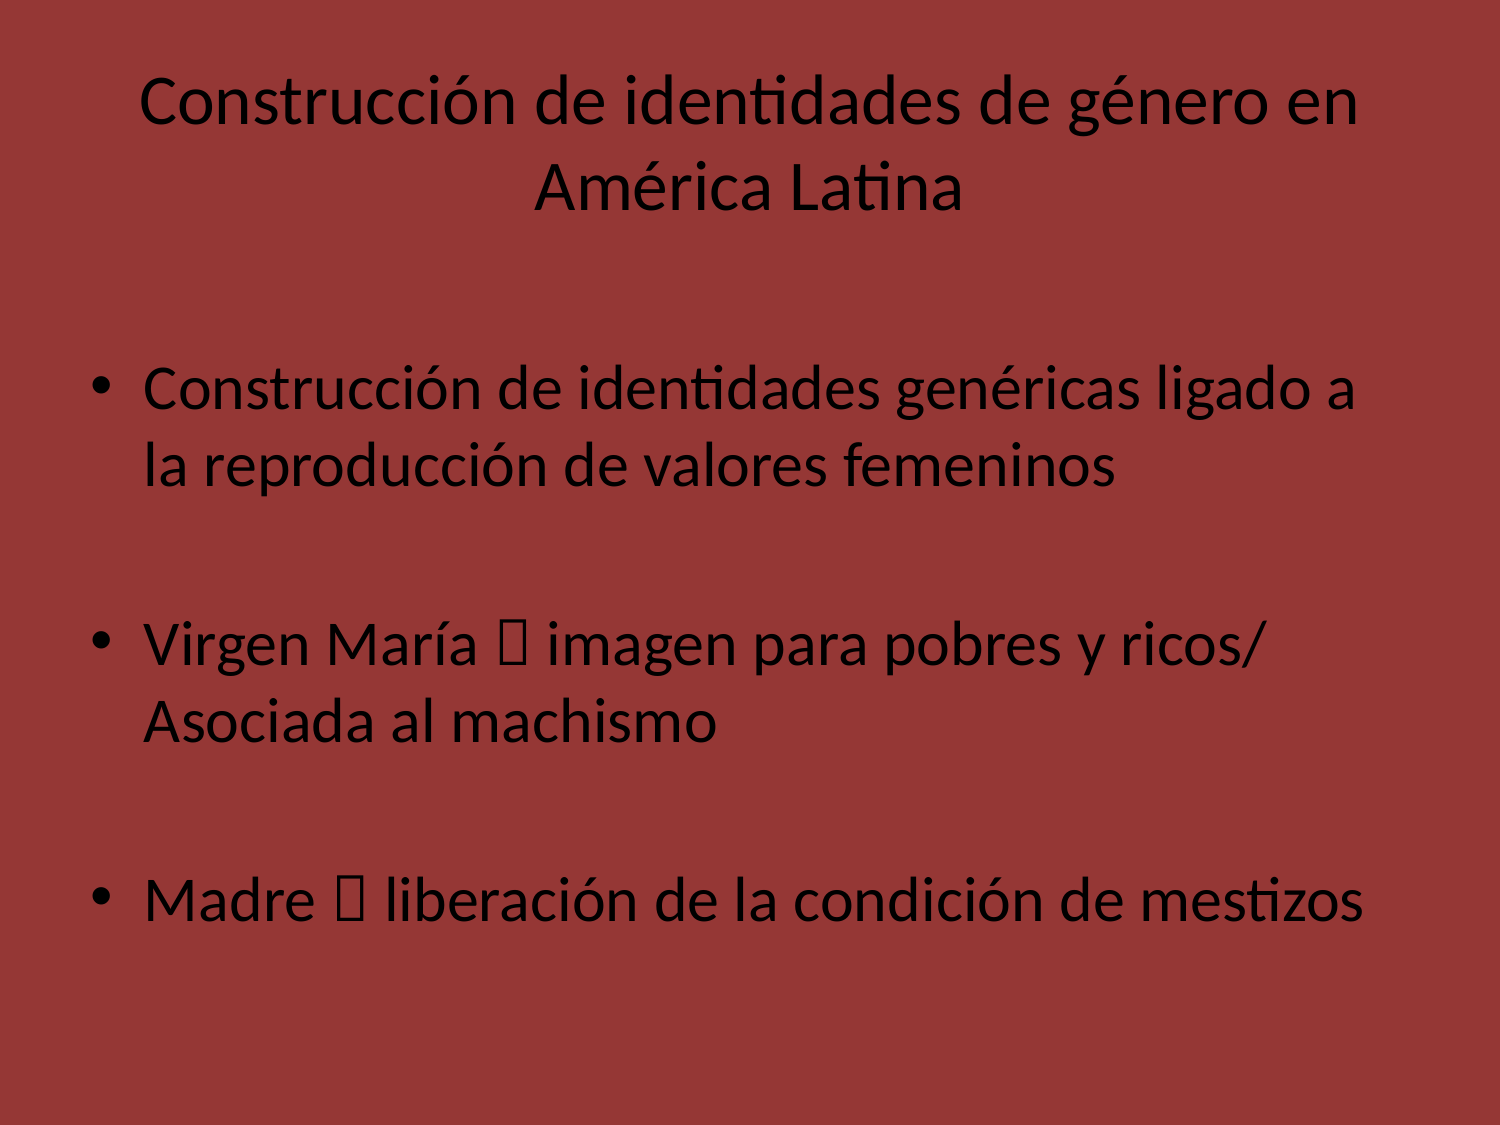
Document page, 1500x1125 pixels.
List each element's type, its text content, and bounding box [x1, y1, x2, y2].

list Construcción de identidades genéricas ligado a la reproducción de valores femeninos Virgen María  imagen para pobres y ricos/ Asociada al machismo Madre  liberación de la condición de mestizos [75, 338, 1425, 1005]
title Construcción de identidades de género en América Latina [75, 45, 1425, 233]
